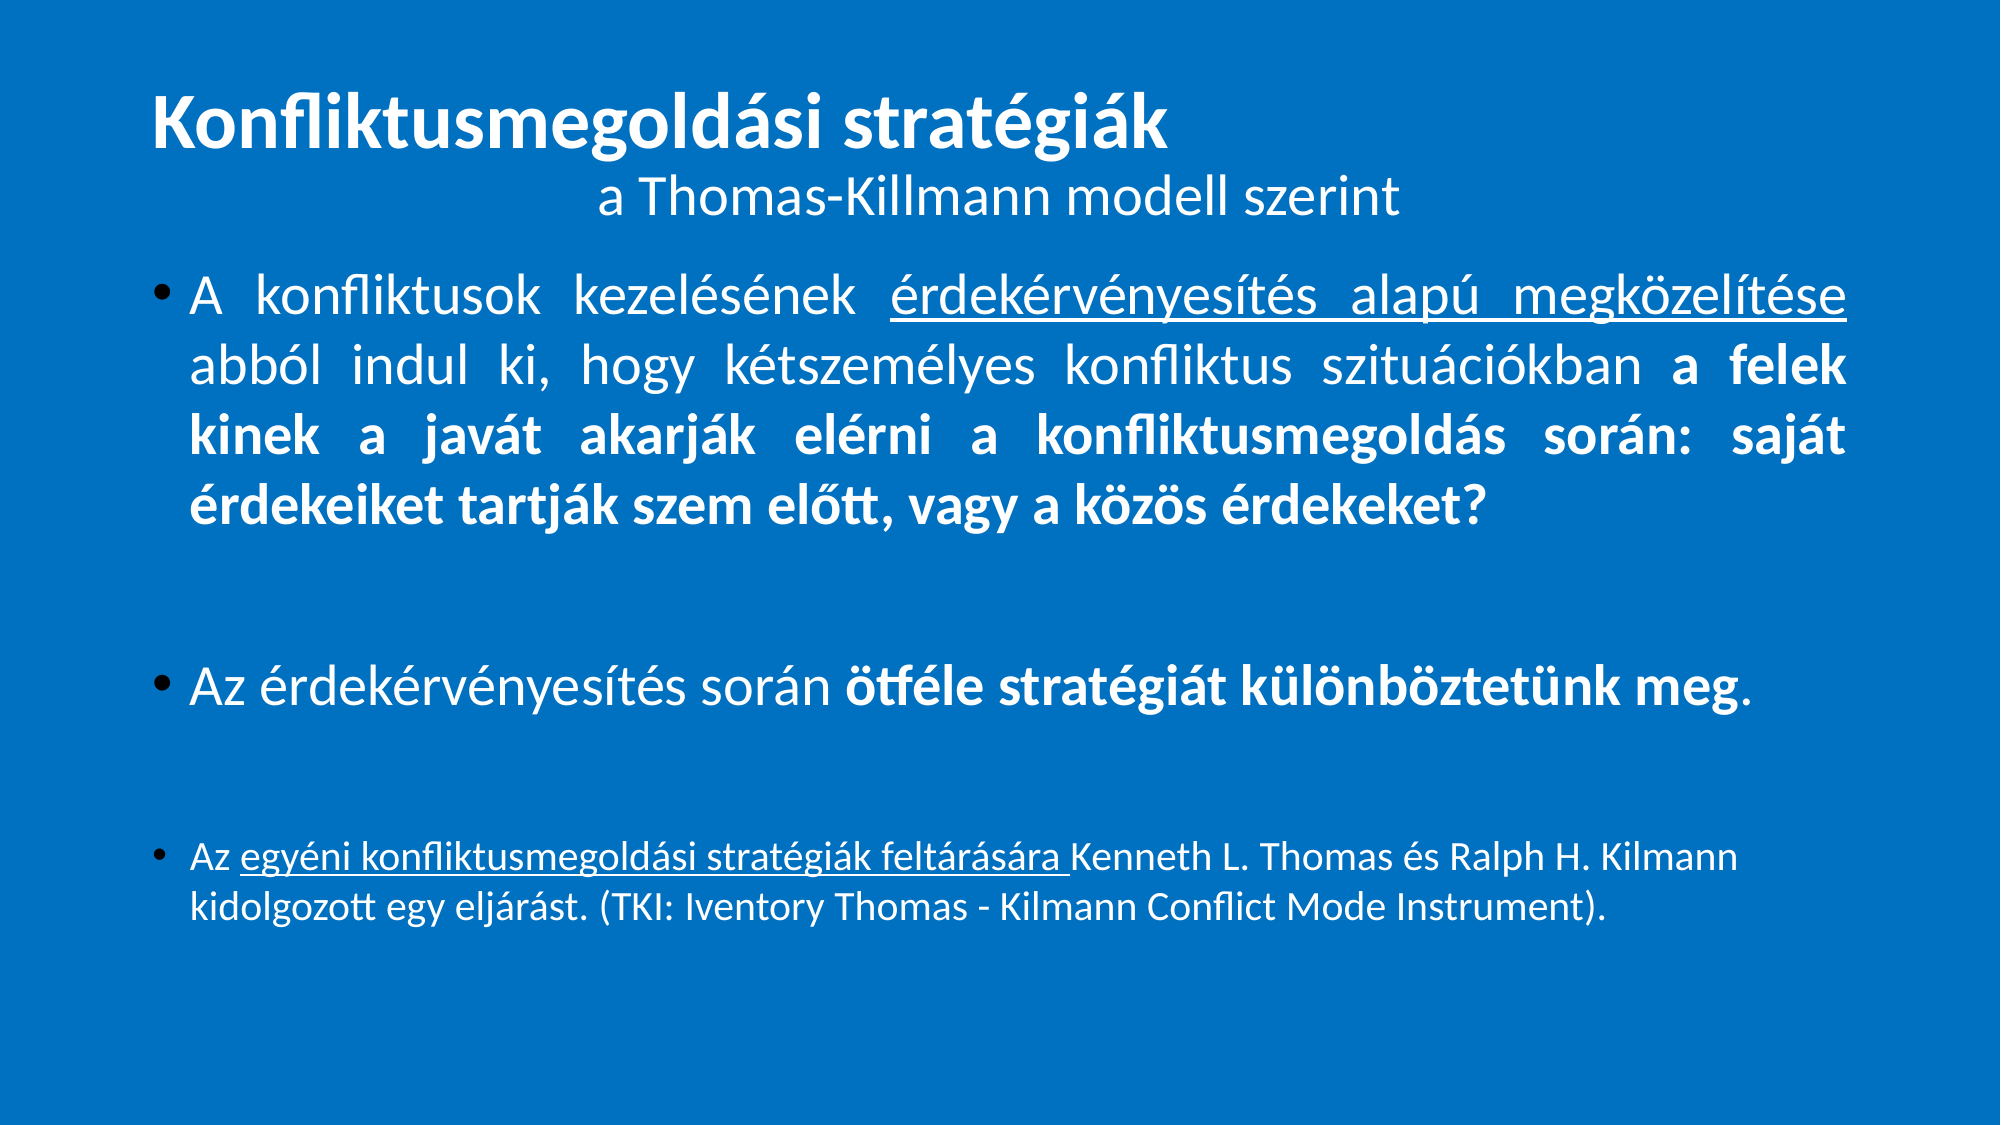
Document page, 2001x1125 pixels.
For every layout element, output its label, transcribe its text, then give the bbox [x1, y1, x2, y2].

list A konfliktusok kezelésének érdekérvényesítés alapú megközelítése abból indul ki, hogy kétszemélyes konfliktus szituációkban a felek kinek a javát akarják elérni a konfliktusmegoldás során: saját érdekeiket tartják szem előtt, vagy a közös érdekeket? Az érdekérvényesítés során ötféle stratégiát különböztetünk meg. Az egyéni konfliktusmegoldási stratégiák feltárására Kenneth L. Thomas és Ralph H. Kilmann kidolgozott egy eljárást. (TKI: Iventory Thomas - Kilmann Conflict Mode Instrument). [137, 248, 1863, 1014]
title Konfliktusmegoldási stratégiák a Thomas-Killmann modell szerint [137, 59, 1863, 248]
